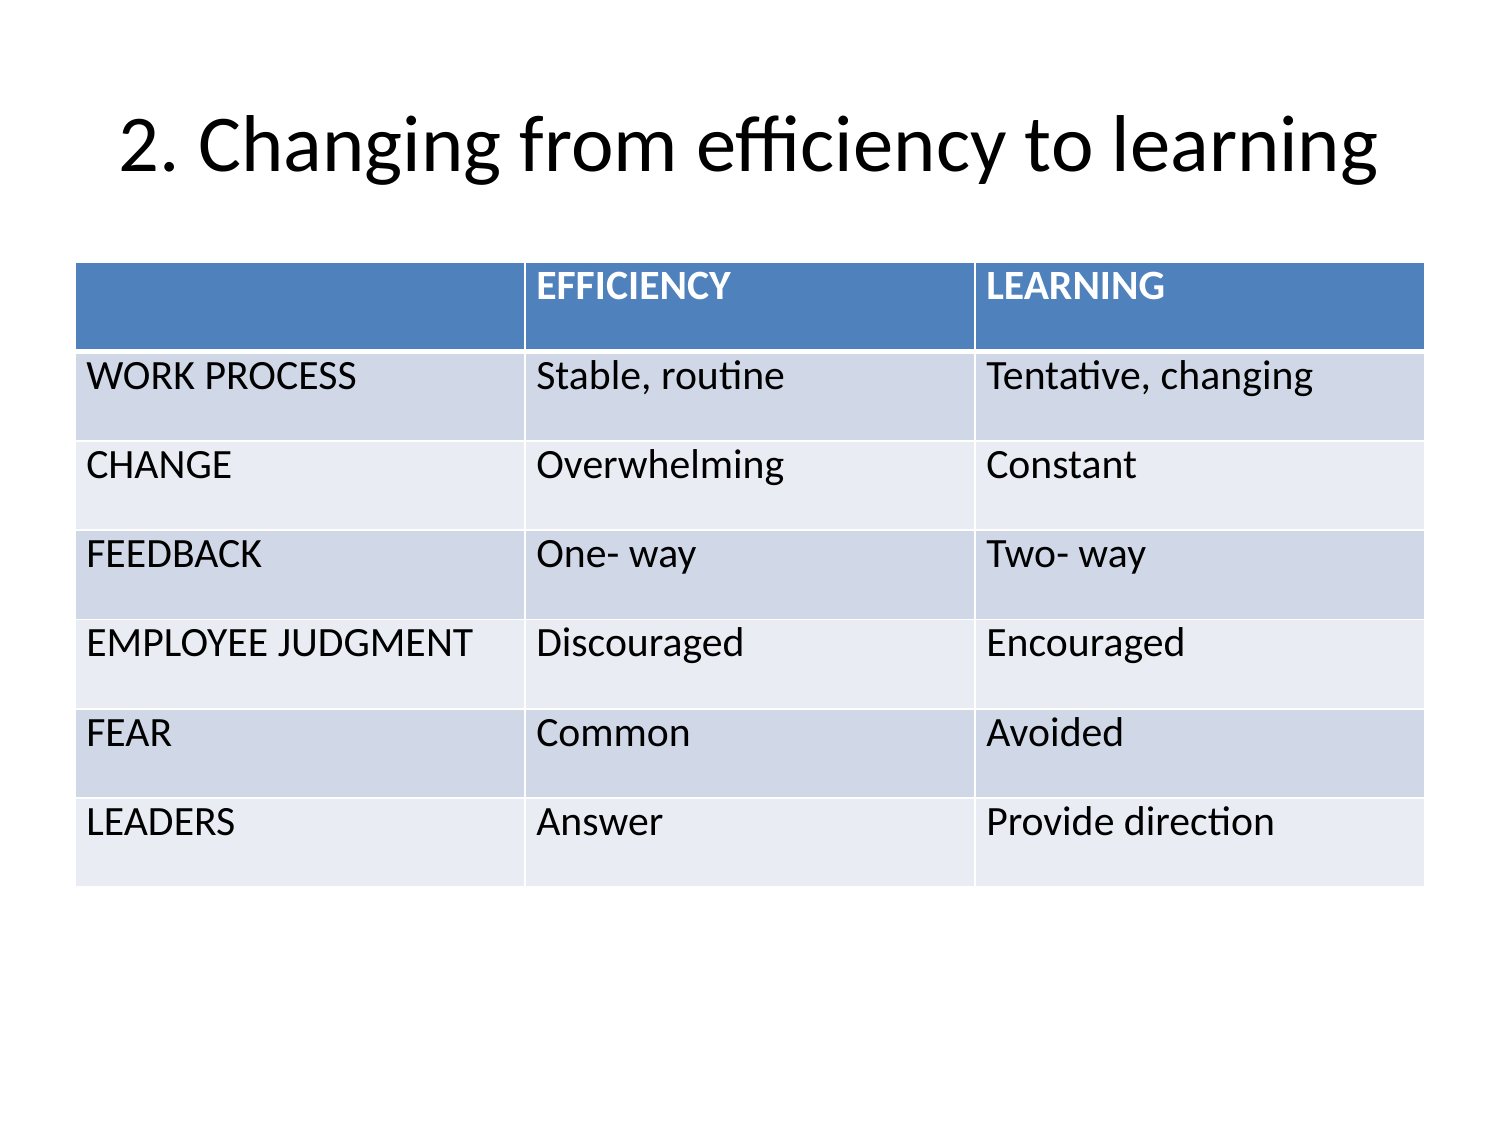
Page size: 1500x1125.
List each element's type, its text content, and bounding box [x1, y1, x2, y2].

table_cell Overwhelming [526, 442, 974, 529]
table_cell Common [526, 710, 974, 797]
table_cell Provide direction [976, 799, 1424, 886]
table_cell Discouraged [526, 620, 974, 708]
table_cell EMPLOYEE JUDGMENT [76, 620, 524, 708]
table_cell CHANGE [76, 442, 524, 529]
table_cell Stable, routine [526, 354, 974, 440]
table_cell WORK PROCESS [76, 354, 524, 440]
table_cell FEAR [76, 710, 524, 797]
table_header LEARNING [976, 263, 1424, 349]
title 2. Changing from efficiency to learning [75, 45, 1425, 233]
table_header [76, 263, 524, 349]
table_cell LEADERS [76, 799, 524, 886]
table_header EFFICIENCY [526, 263, 974, 349]
table_cell Answer [526, 799, 974, 886]
table_cell One- way [526, 531, 974, 619]
table_cell Constant [976, 442, 1424, 529]
table_cell Encouraged [976, 620, 1424, 708]
table_cell Tentative, changing [976, 354, 1424, 440]
table_cell Two- way [976, 531, 1424, 619]
table_cell FEEDBACK [76, 531, 524, 619]
table_cell Avoided [976, 710, 1424, 797]
